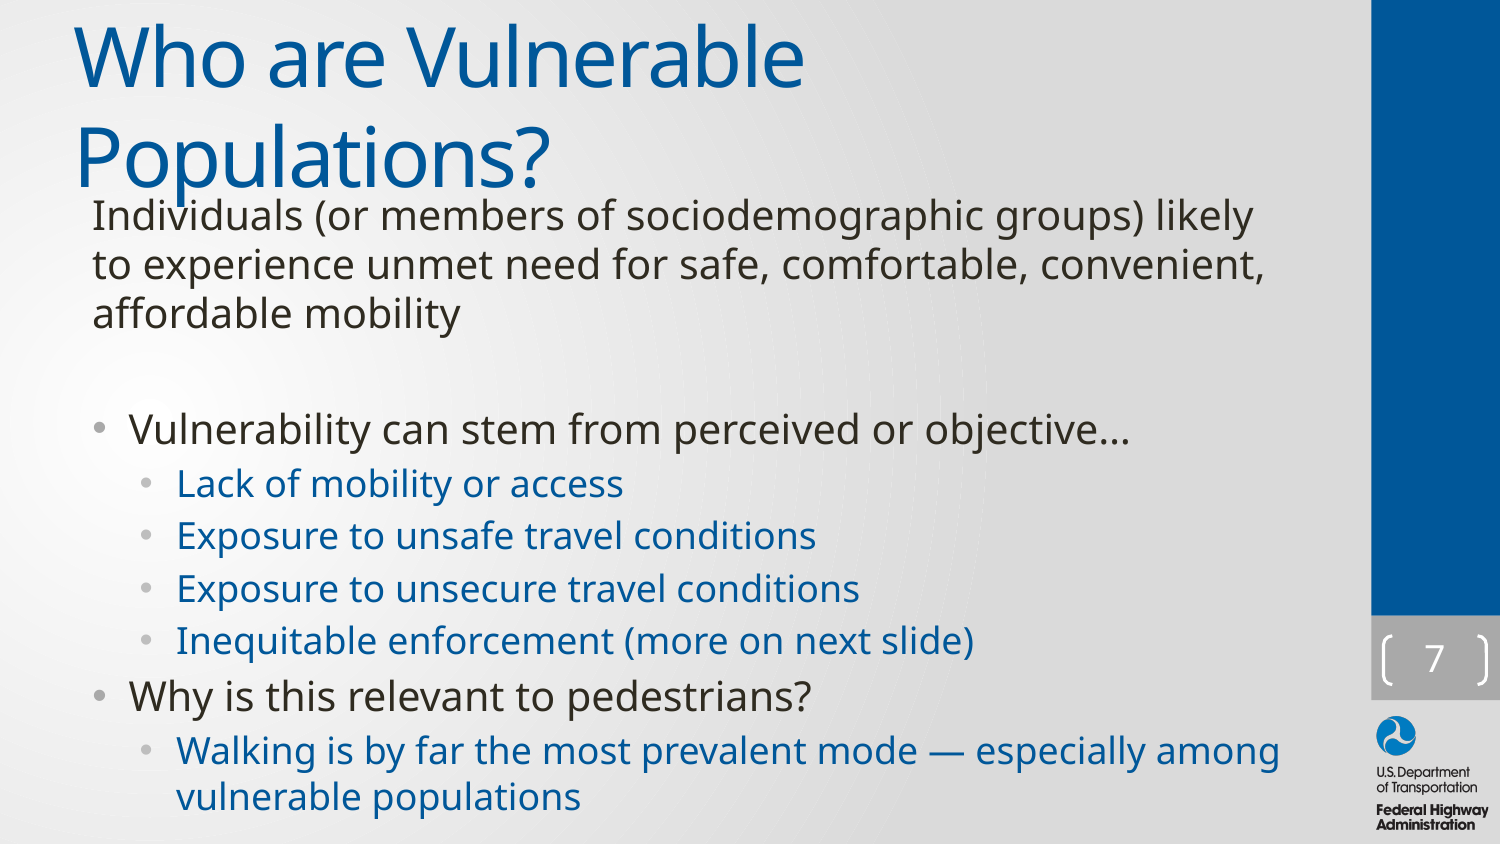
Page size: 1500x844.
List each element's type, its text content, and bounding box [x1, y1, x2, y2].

slide_number 7 [1381, 634, 1488, 687]
list Individuals (or members of sociodemographic groups) likely to experience unmet need for safe, comfortable, convenient, affordable mobility Vulnerability can stem from perceived or objective… Lack of mobility or access Exposure to unsafe travel conditions Exposure to unsecure travel conditions Inequitable enforcement (more on next slide) Why is this relevant to pedestrians? Walking is by far the most prevalent mode — especially among vulnerable populations [58, 181, 1309, 829]
title Who are Vulnerable Populations? [58, 33, 1309, 175]
